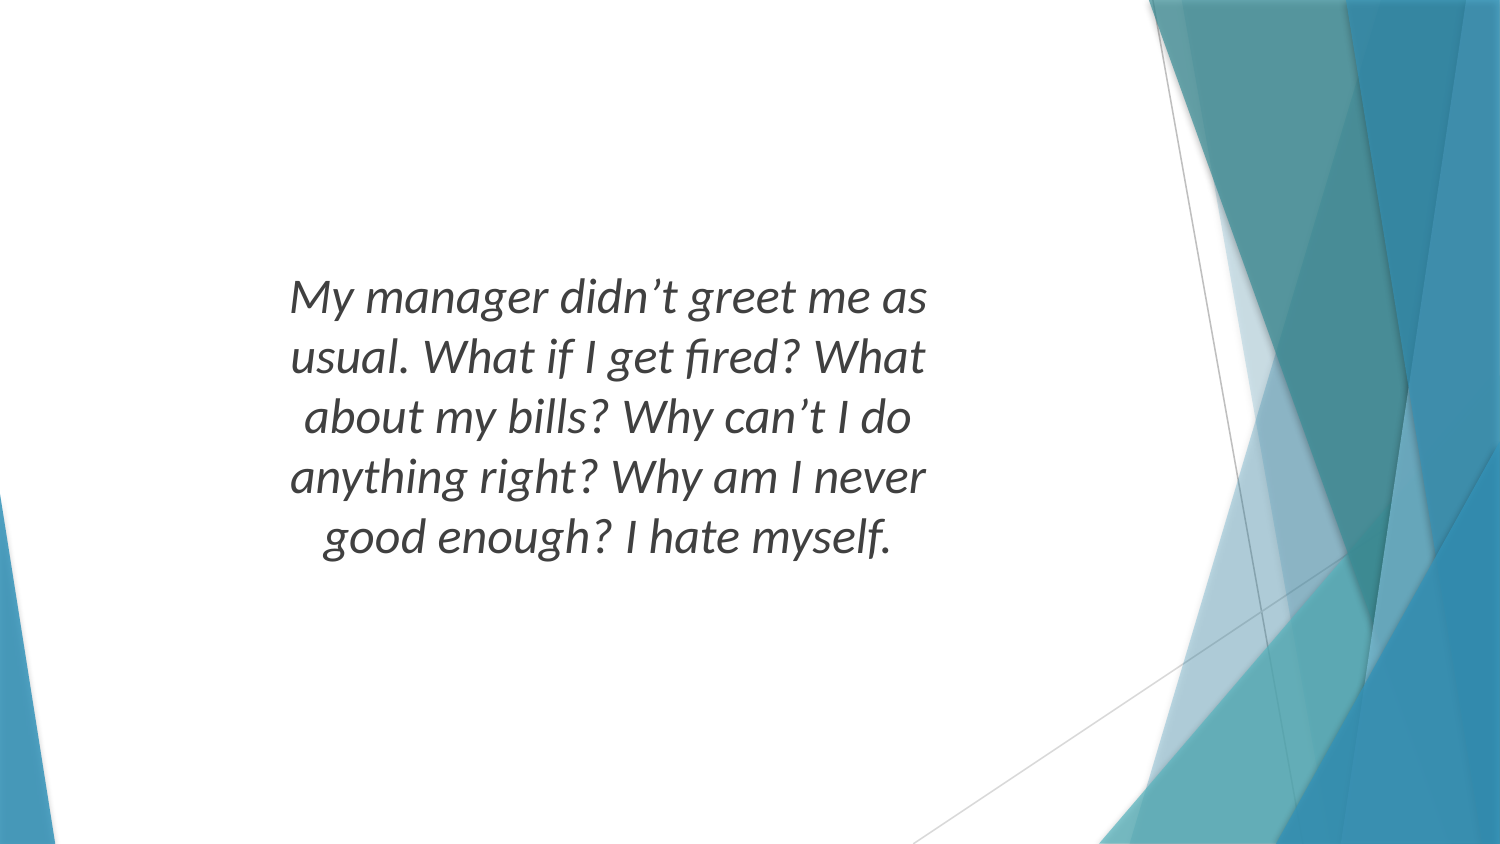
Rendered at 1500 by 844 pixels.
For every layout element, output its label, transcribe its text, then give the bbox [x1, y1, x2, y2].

list My manager didn’t greet me as usual. What if I get fired? What about my bills? Why can’t I do anything right? Why am I never good enough? I hate myself. [253, 256, 963, 588]
